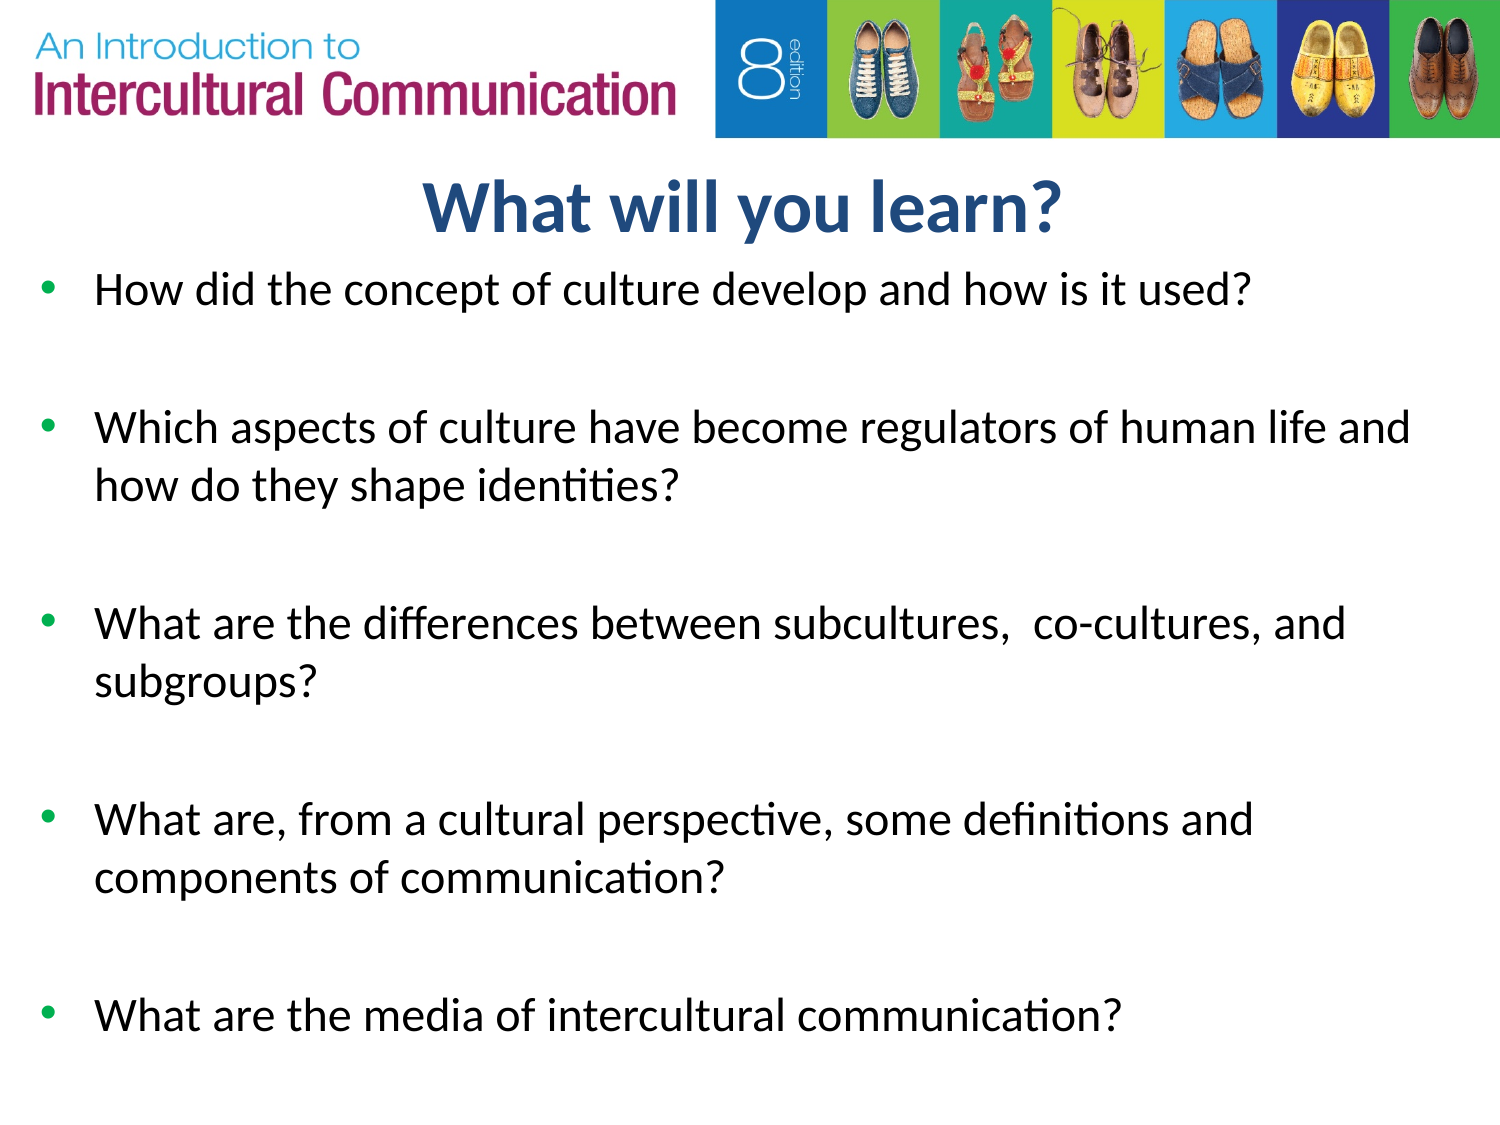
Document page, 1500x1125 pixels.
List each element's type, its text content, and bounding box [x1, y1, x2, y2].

title What will you learn? [50, 117, 1438, 249]
list How did the concept of culture develop and how is it used? Which aspects of culture have become regulators of human life and how do they shape identities? What are the differences between subcultures, co-cultures, and subgroups? What are, from a cultural perspective, some definitions and components of communication? What are the media of intercultural communication? [24, 249, 1488, 1050]
picture [0, 0, 1500, 1125]
